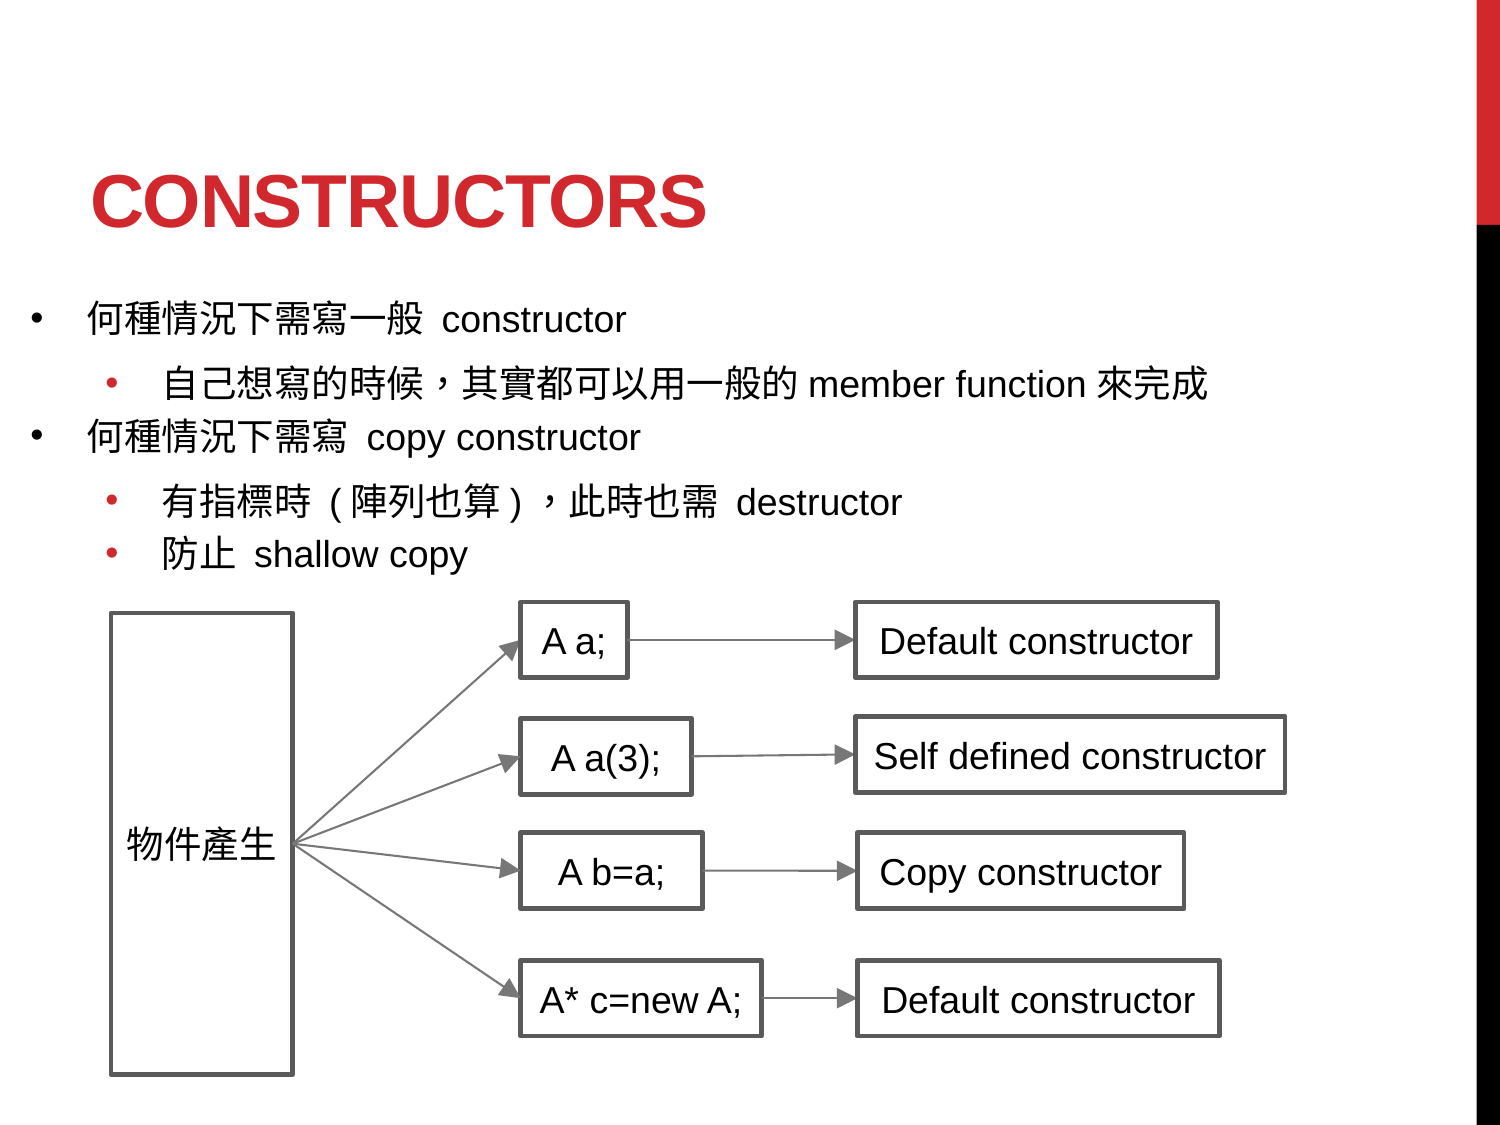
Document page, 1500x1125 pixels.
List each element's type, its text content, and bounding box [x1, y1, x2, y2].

title constructors [75, 25, 1025, 250]
text_box A a; [518, 600, 630, 680]
text_box Self defined constructor [853, 714, 1287, 795]
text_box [292, 639, 522, 753]
text_box A b=a; [531, 830, 705, 911]
text_box Default constructor [855, 958, 1222, 1038]
text_box 物件產生 [109, 611, 295, 1077]
text_box Default constructor [853, 600, 1220, 680]
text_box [292, 755, 522, 845]
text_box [691, 753, 856, 757]
list 何種情況下需寫一般 constructor 自己想寫的時候，其實都可以用一般的member function來完成 何種情況下需寫 copy constructor 有指標時 (陣列也算)，此時也需 destructor 防止 shallow copy [15, 287, 1465, 613]
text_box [292, 846, 522, 999]
text_box Copy constructor [855, 830, 1186, 911]
text_box A* c=new A; [518, 958, 764, 1038]
text_box A a(3); [531, 716, 694, 797]
